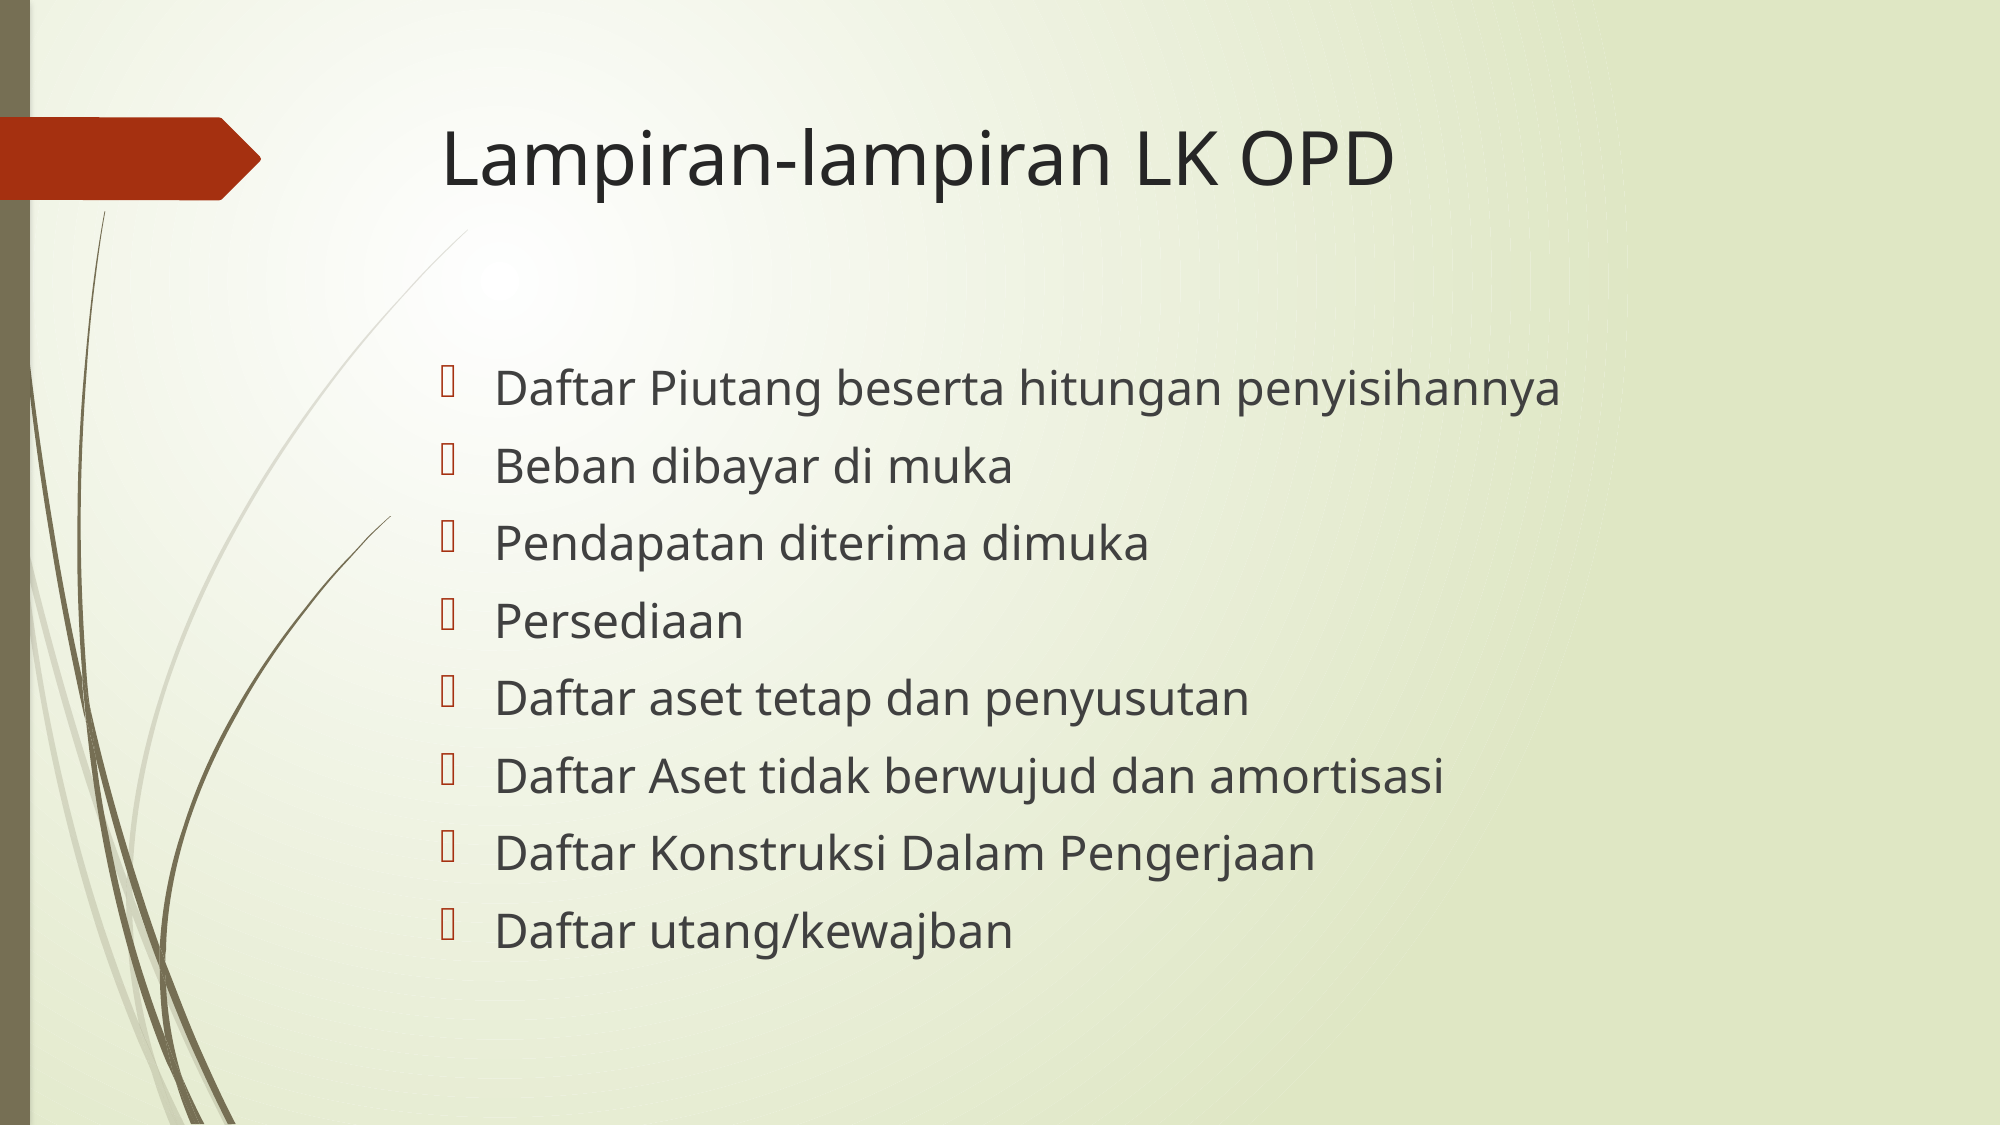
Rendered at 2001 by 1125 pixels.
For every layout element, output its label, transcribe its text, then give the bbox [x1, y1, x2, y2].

list Daftar Piutang beserta hitungan penyisihannya Beban dibayar di muka Pendapatan diterima dimuka Persediaan Daftar aset tetap dan penyusutan Daftar Aset tidak berwujud dan amortisasi Daftar Konstruksi Dalam Pengerjaan Daftar utang/kewajban [424, 350, 1888, 970]
title Lampiran-lampiran LK OPD [425, 102, 1888, 313]
